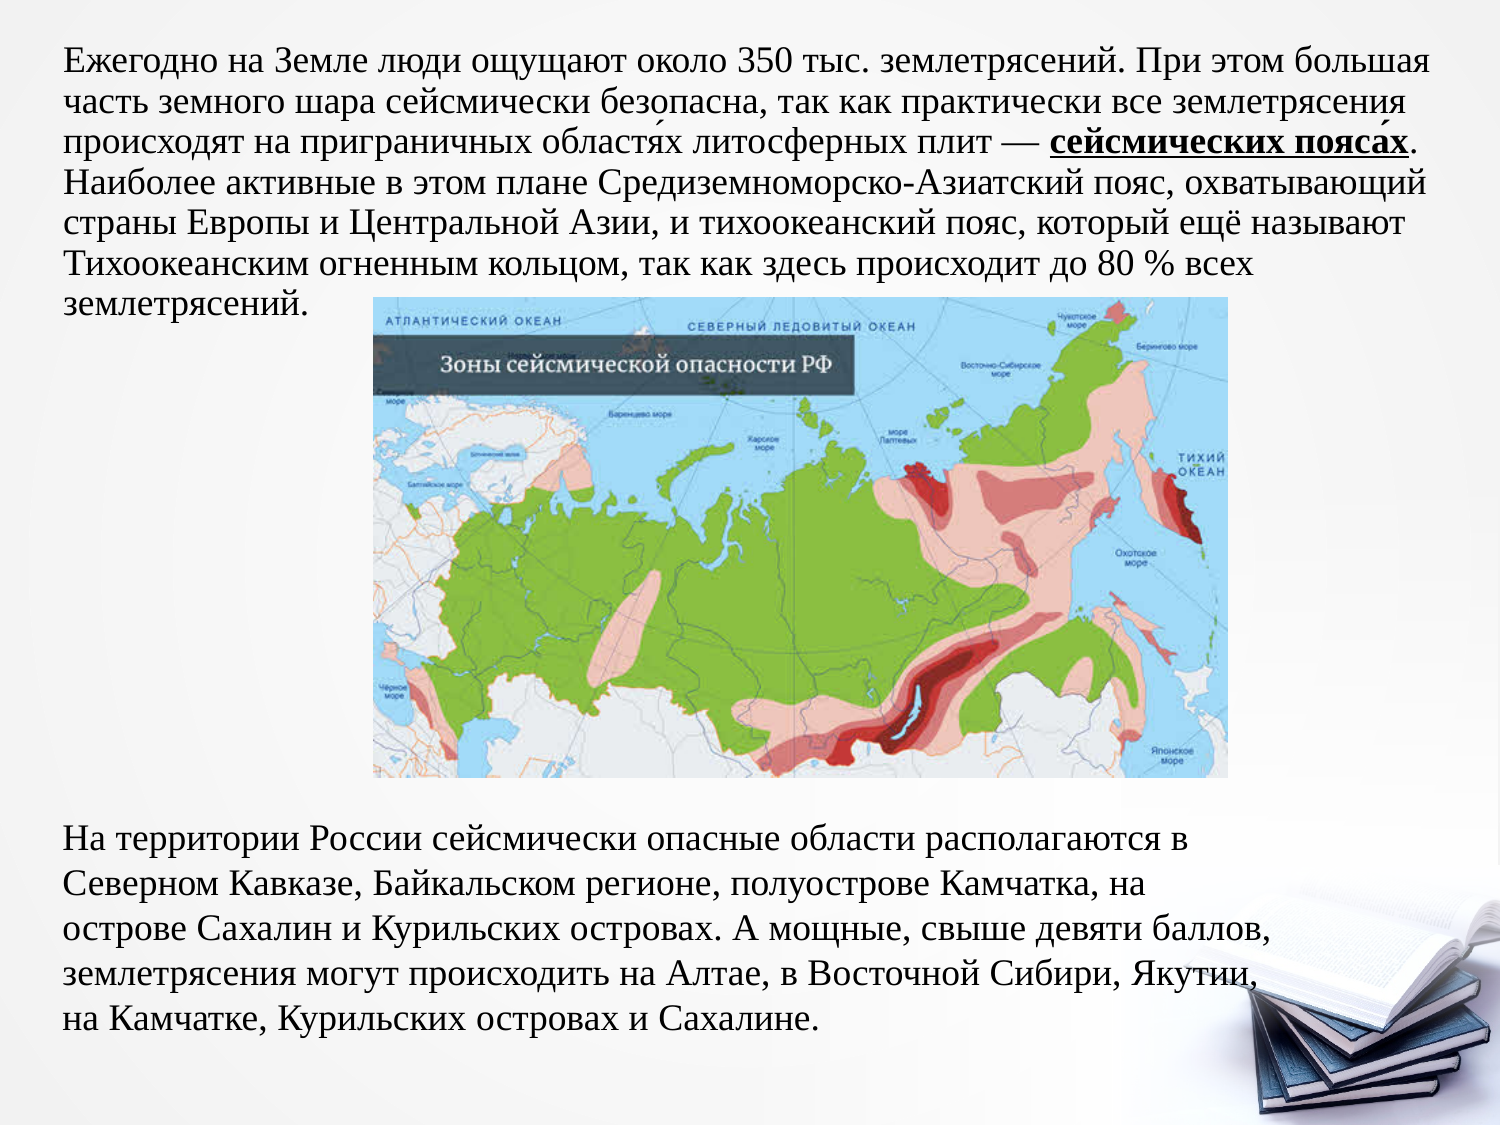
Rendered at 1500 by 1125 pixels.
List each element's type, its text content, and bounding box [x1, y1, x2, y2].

text_box На территории России сейсмически опасные области располагаются в Северном Кавказе, Байкальском регионе, полуострове Камчатка, на острове Сахалин и Курильских островах. А мощные, свыше девяти баллов, землетрясения могут происходить на Алтае, в Восточной Сибири, Якутии, на Камчатке, Курильских островах и Сахалине. [47, 805, 1295, 1046]
picture [1267, 1020, 1500, 1125]
picture [373, 297, 1228, 778]
list Ежегодно на Земле люди ощущают около 350 тыс. землетрясений. При этом большая часть земного шара сейсмически безопасна, так как практически все землетрясения происходят на приграничных областя́х литосферных плит — сейсмических пояса́х. Наиболее активные в этом плане Средиземноморско-Азиатский пояс, охватывающий страны Европы и Центральной Азии, и тихоокеанский пояс, который ещё называют Тихоокеанским огненным кольцом, так как здесь происходит до 80 % всех землетрясений. [48, 33, 1462, 508]
